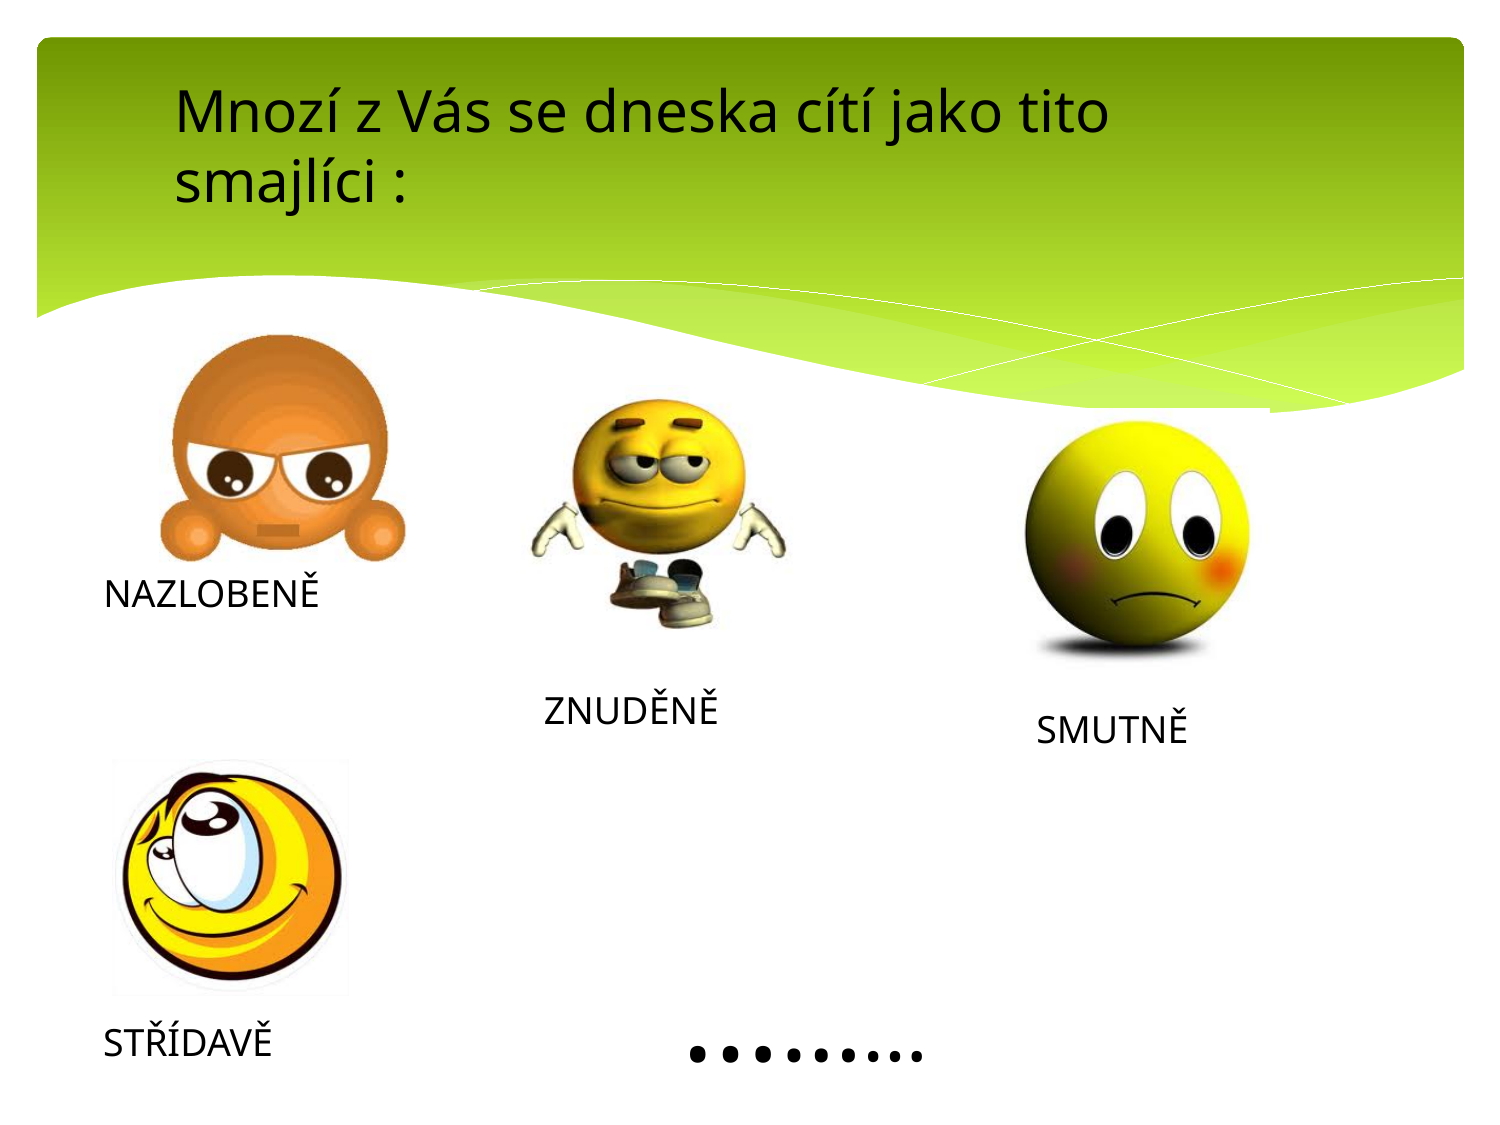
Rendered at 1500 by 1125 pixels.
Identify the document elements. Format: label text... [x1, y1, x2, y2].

text_box ZNUDĚNĚ [529, 679, 845, 740]
text_box SMUTNĚ [1021, 698, 1447, 759]
text_box Mnozí z Vás se dneska cítí jako tito smajlíci : [159, 67, 1164, 222]
picture [501, 385, 794, 650]
picture [997, 407, 1271, 681]
text_box ……… [666, 928, 944, 1094]
picture [159, 315, 407, 563]
text_box STŘÍDAVĚ [88, 1011, 530, 1072]
picture [111, 759, 349, 996]
text_box NAZLOBENĚ [88, 562, 467, 623]
